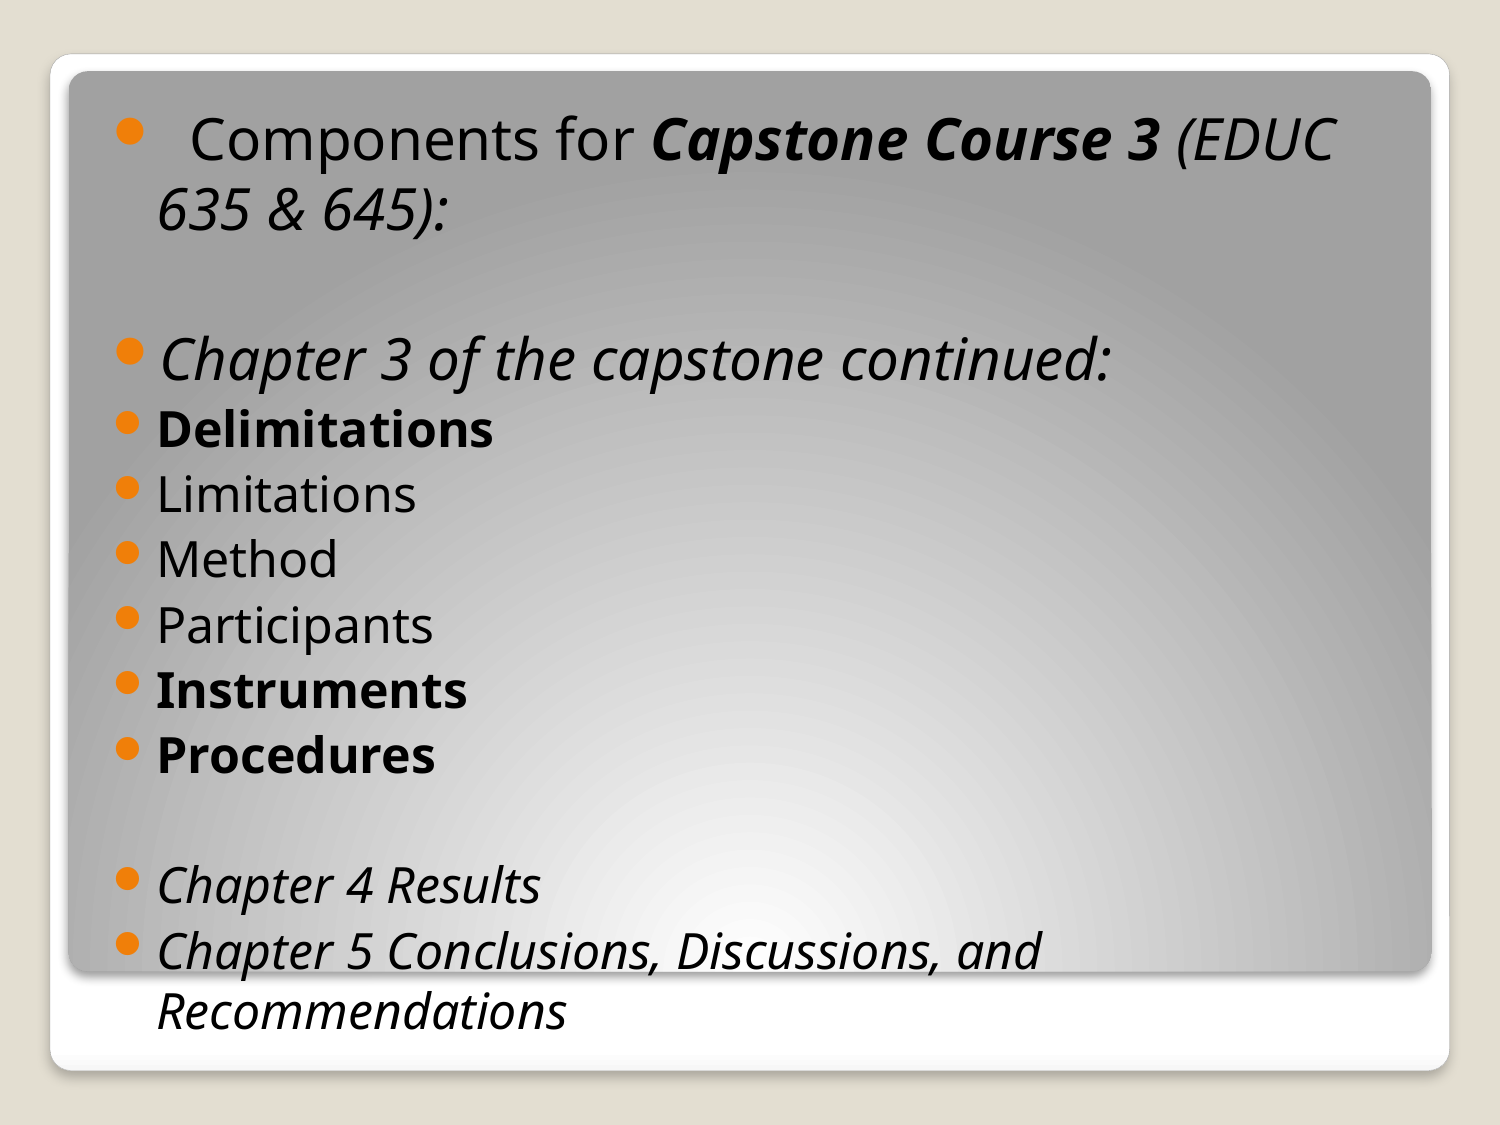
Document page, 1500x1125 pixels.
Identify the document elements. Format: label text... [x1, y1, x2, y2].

list Components for Capstone Course 3 (EDUC 635 & 645): Chapter 3 of the capstone continued: Delimitations Limitations Method Participants Instruments Procedures Chapter 4 Results Chapter 5 Conclusions, Discussions, and Recommendations [82, 86, 1426, 988]
